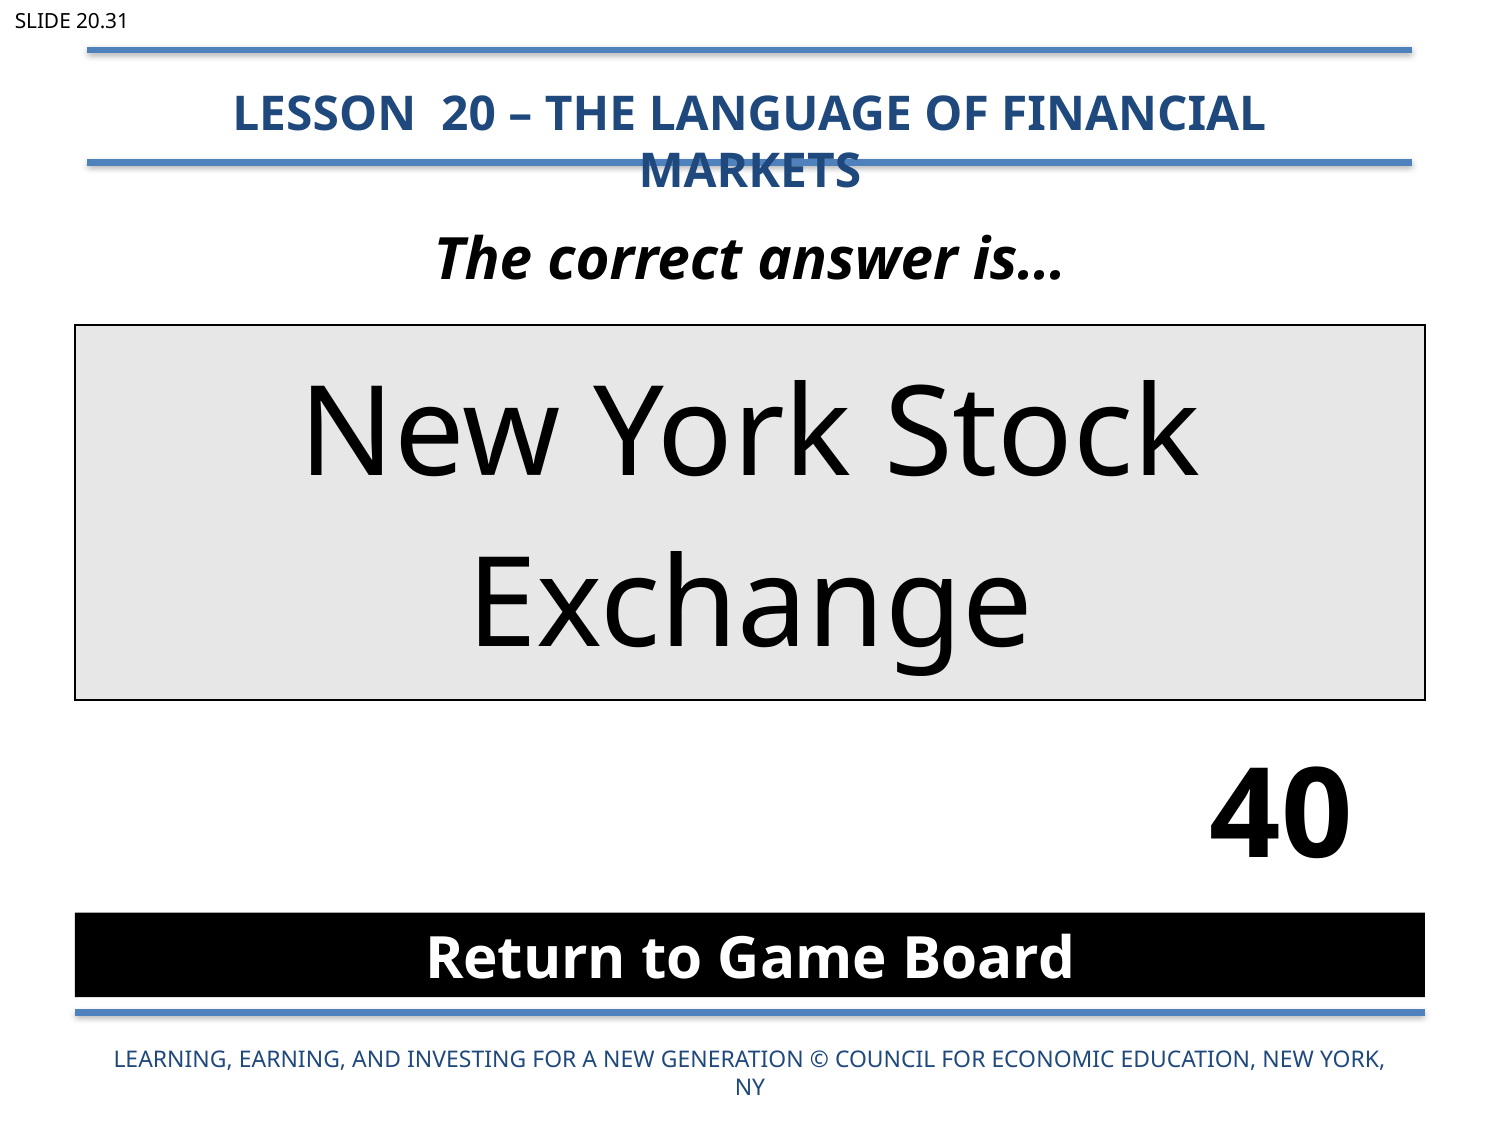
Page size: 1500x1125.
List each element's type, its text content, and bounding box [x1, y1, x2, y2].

table_header New York Stock Exchange [76, 350, 1424, 699]
text_box Return to Game Board [74, 912, 1425, 998]
text_box Lesson 20 – The Language of Financial Markets [125, 74, 1375, 161]
text_box Slide 20.31 [0, 0, 213, 40]
text_box 40 [1162, 724, 1400, 890]
title The correct answer is… [75, 162, 1425, 350]
